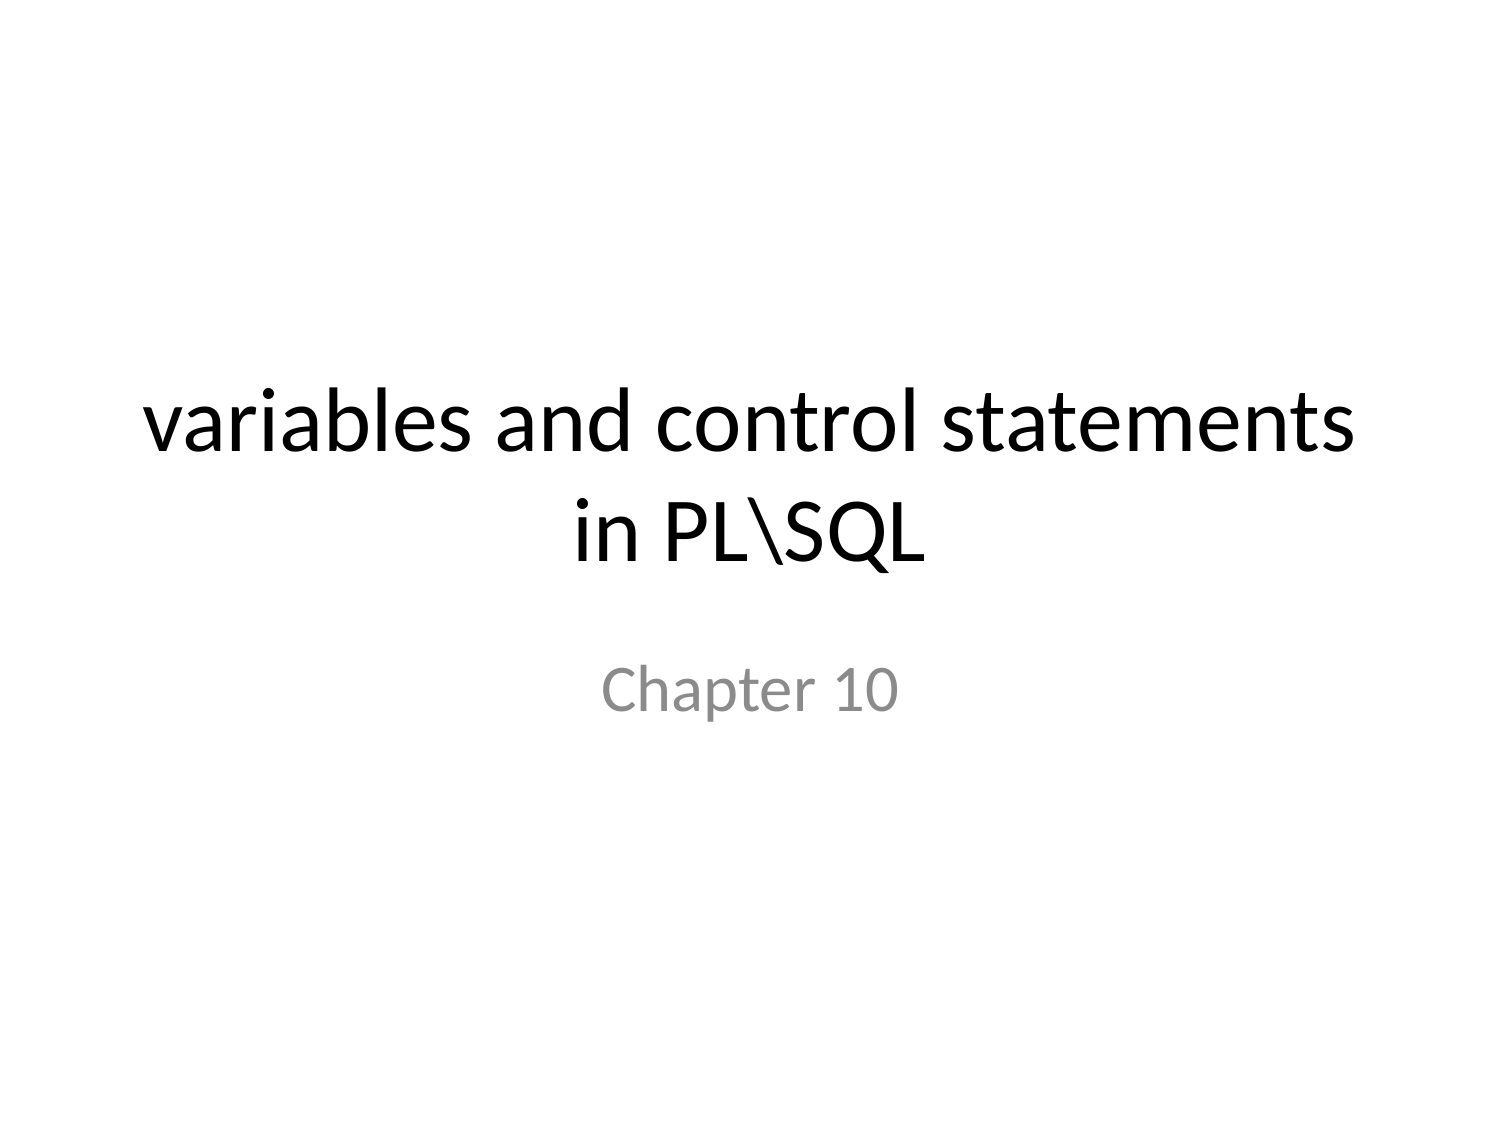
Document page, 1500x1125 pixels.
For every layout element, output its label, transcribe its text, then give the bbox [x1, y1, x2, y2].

title variables and control statements in PL\SQL [112, 349, 1388, 591]
subtitle Chapter 10 [225, 637, 1275, 925]
